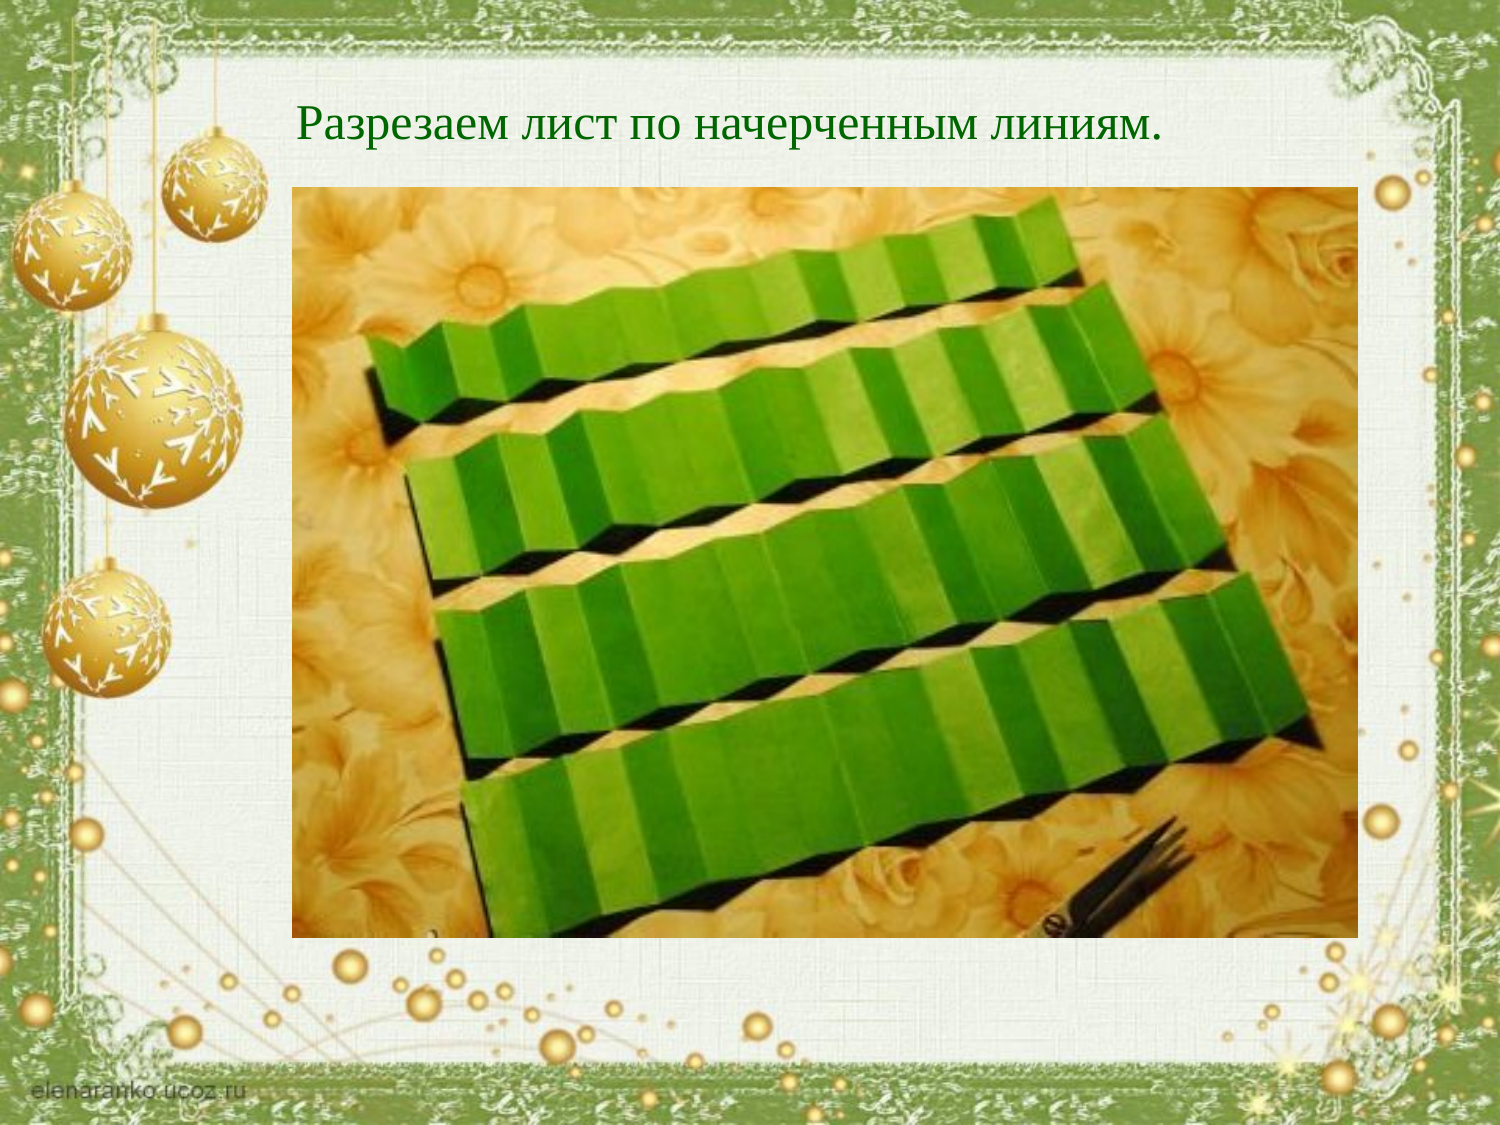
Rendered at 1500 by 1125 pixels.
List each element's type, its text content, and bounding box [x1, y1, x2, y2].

picture [0, 0, 1500, 1125]
text_box Разрезаем лист по начерченным линиям. [281, 81, 1336, 157]
